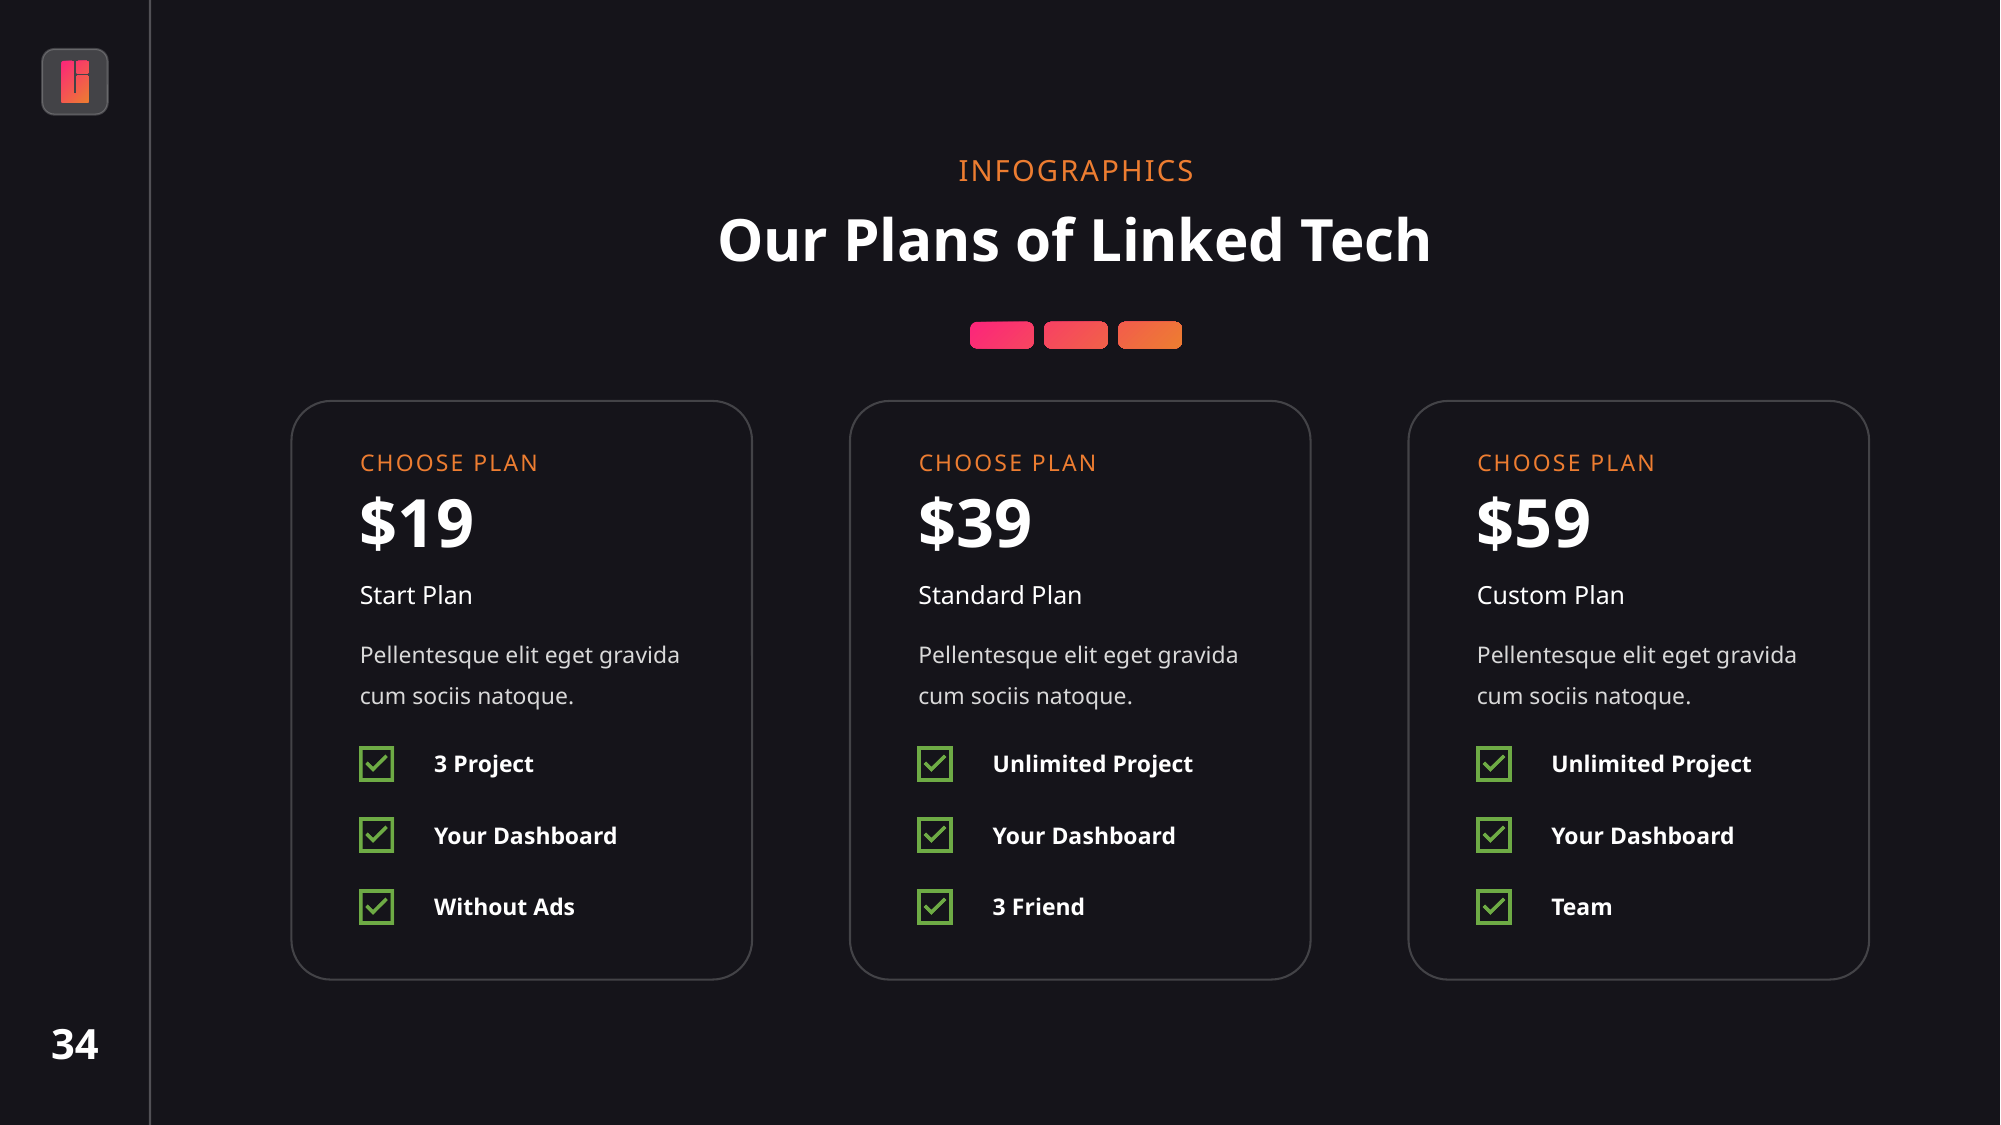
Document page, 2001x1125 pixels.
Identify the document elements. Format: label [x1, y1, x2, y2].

text_box [344, 440, 1816, 939]
text_box [1407, 399, 1871, 981]
text_box [848, 939, 1312, 981]
text_box [660, 144, 1490, 349]
text_box [290, 399, 754, 981]
text_box [848, 399, 1312, 440]
